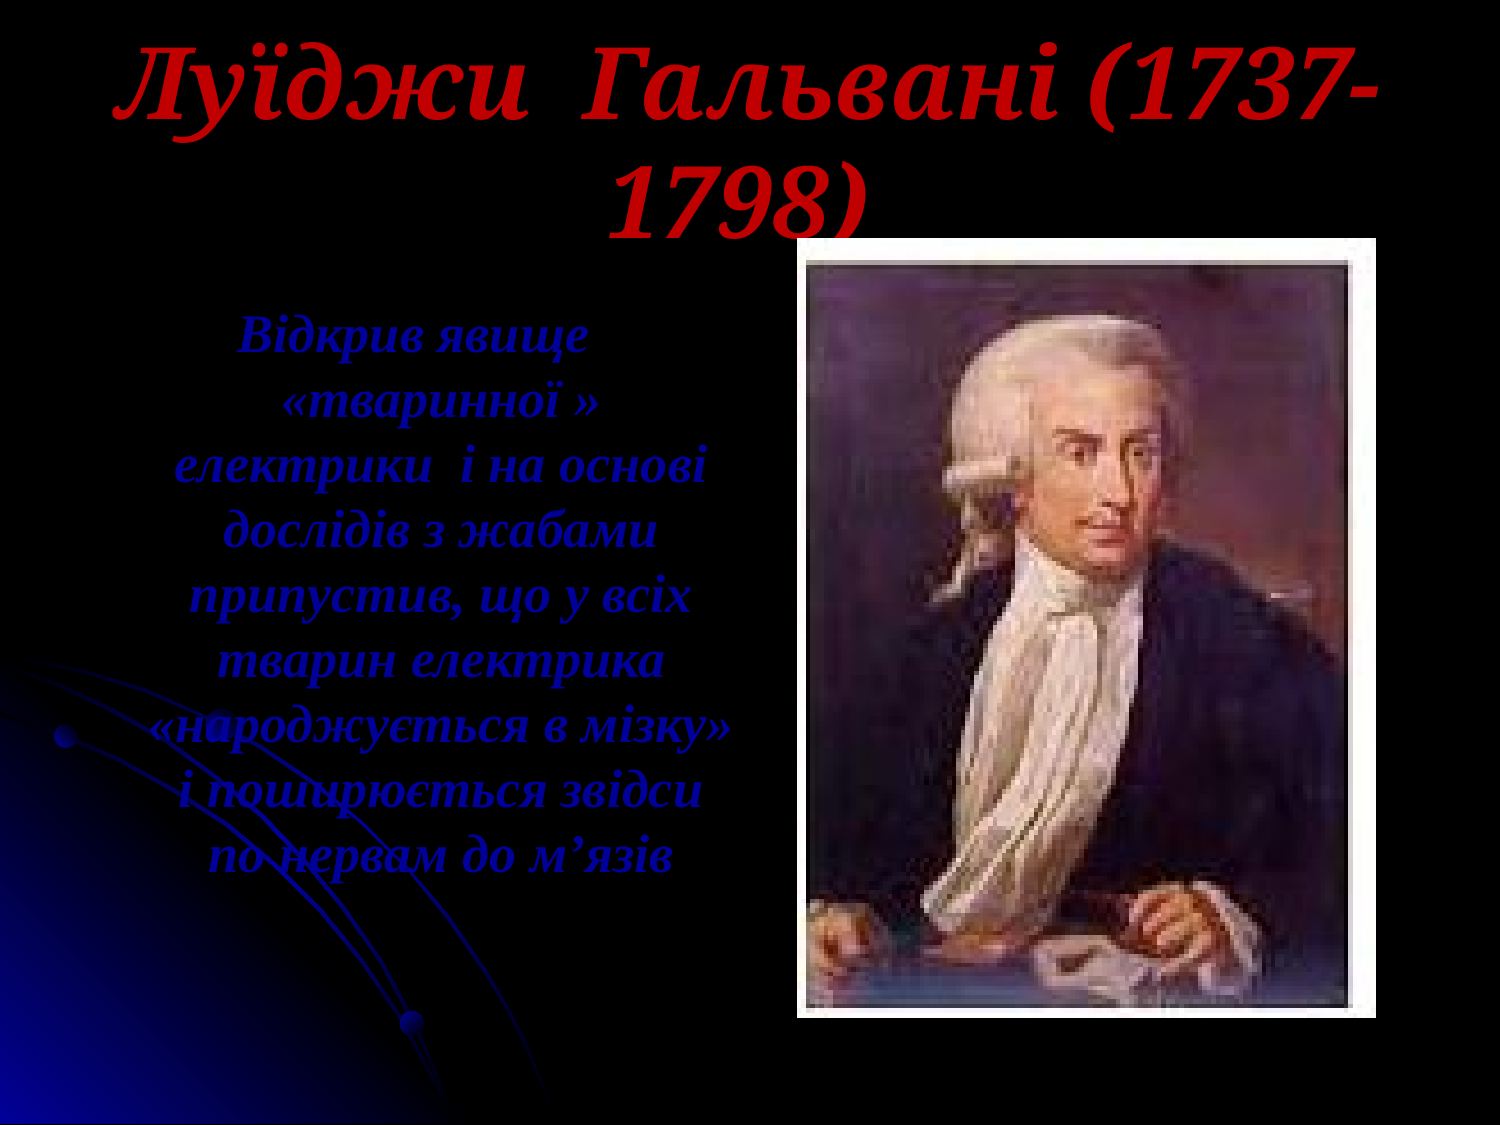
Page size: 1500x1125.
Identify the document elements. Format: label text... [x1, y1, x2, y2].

list Відкрив явище «тваринної » електрики і на основі дослідів з жабами припустив, що у всіх тварин електрика «народжується в мізку» і поширюється звідси по нервам до м’язів [76, 290, 750, 1055]
picture [796, 237, 1377, 1018]
title Луїджи Гальвані (1737-1798) [75, 45, 1425, 233]
